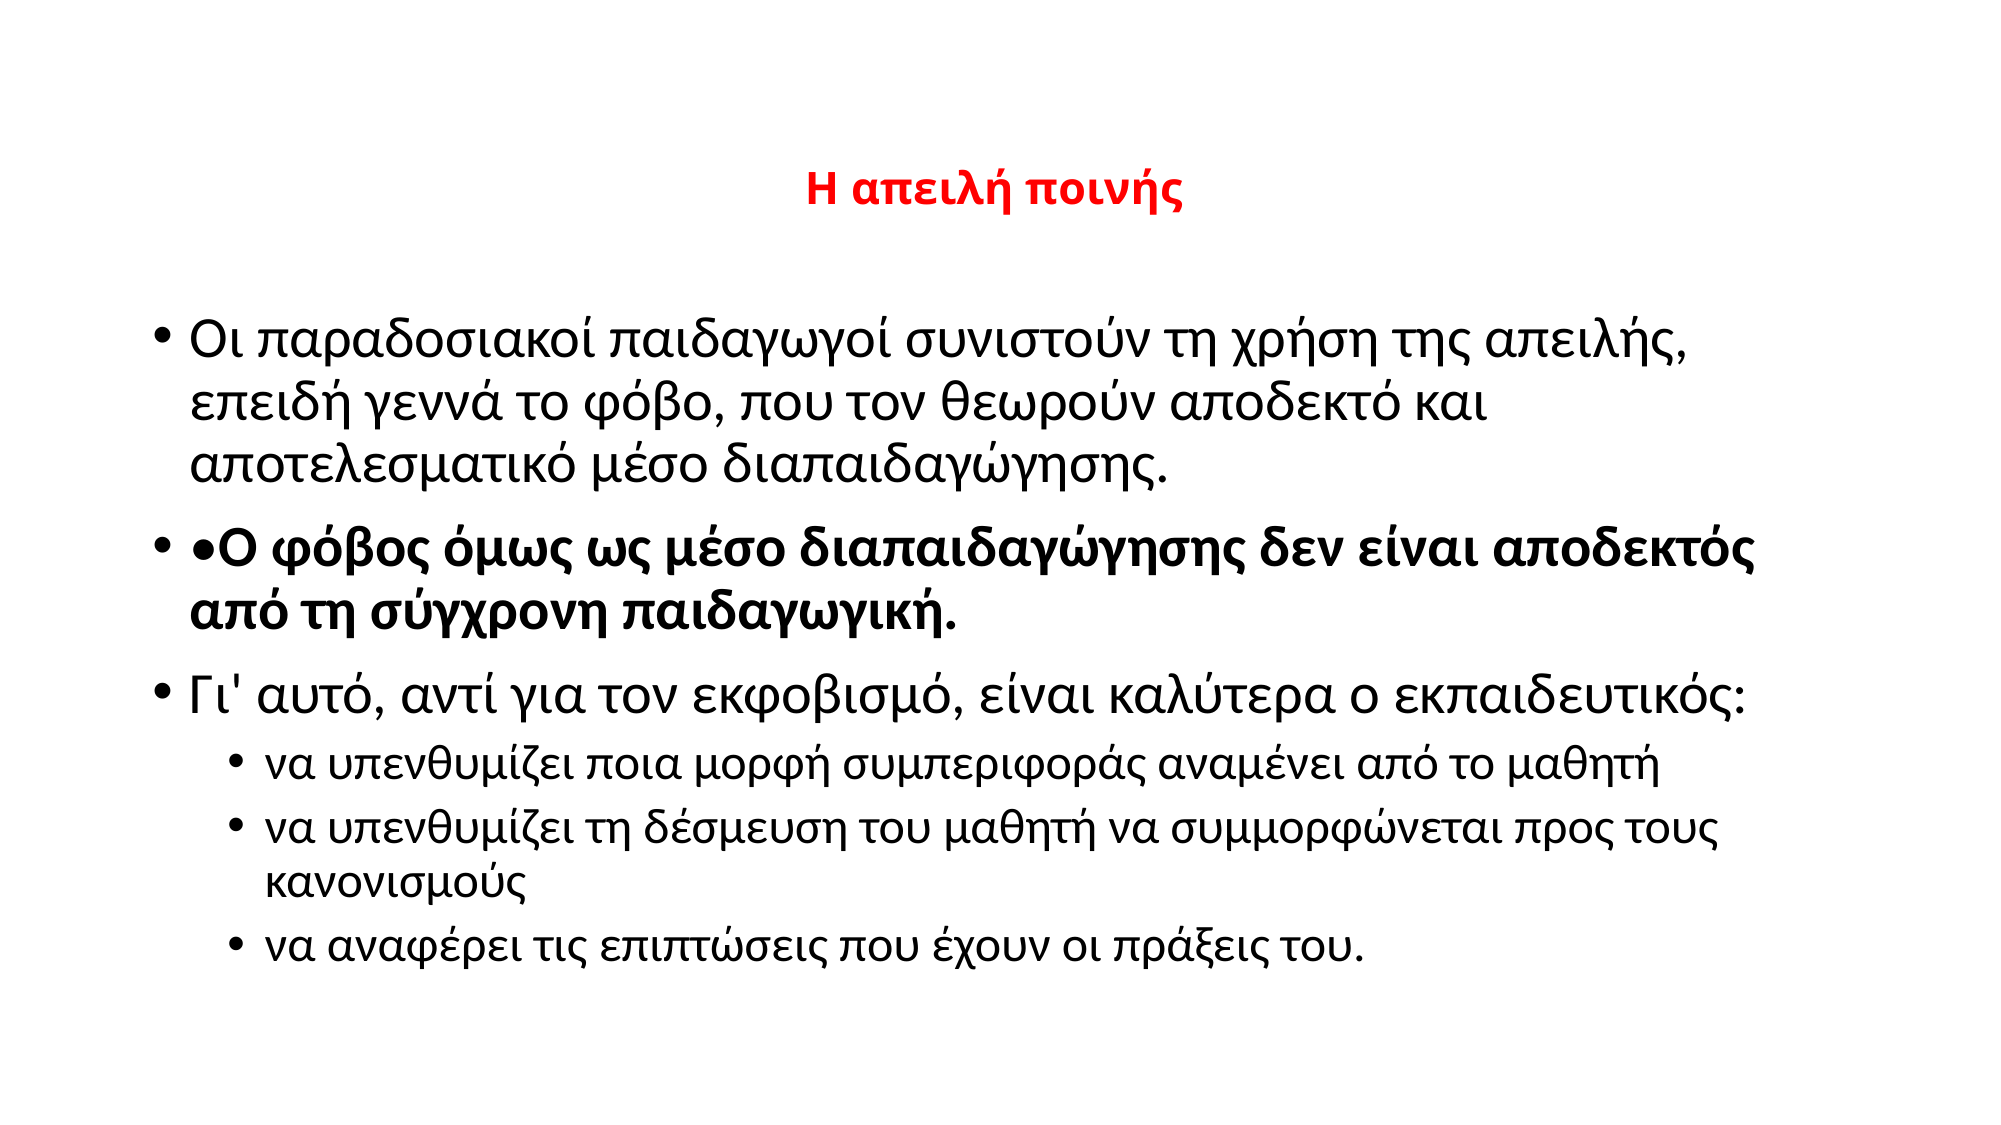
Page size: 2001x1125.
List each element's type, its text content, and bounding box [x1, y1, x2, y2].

list Οι παραδοσιακοί παιδαγωγοί συνιστούν τη χρήση της απειλής, επειδή γεννά το φόβο, που τον θεωρούν αποδεκτό και αποτελεσματικό μέσο διαπαιδαγώγησης. •Ο φόβος όμως ως μέσο διαπαιδαγώγησης δεν είναι αποδεκτός από τη σύγχρονη παιδαγωγική. Γι' αυτό, αντί για τον εκφοβισμό, είναι καλύτερα ο εκπαιδευτικός: να υπενθυμίζει ποια μορφή συμπεριφοράς αναμένει από το μαθητή να υπενθυμίζει τη δέσμευση του μαθητή να συμμορφώνεται προς τους κανονισμούς να αναφέρει τις επιπτώσεις που έχουν οι πράξεις του. [137, 299, 1863, 1014]
title Η απειλή ποινής [137, 59, 1863, 278]
